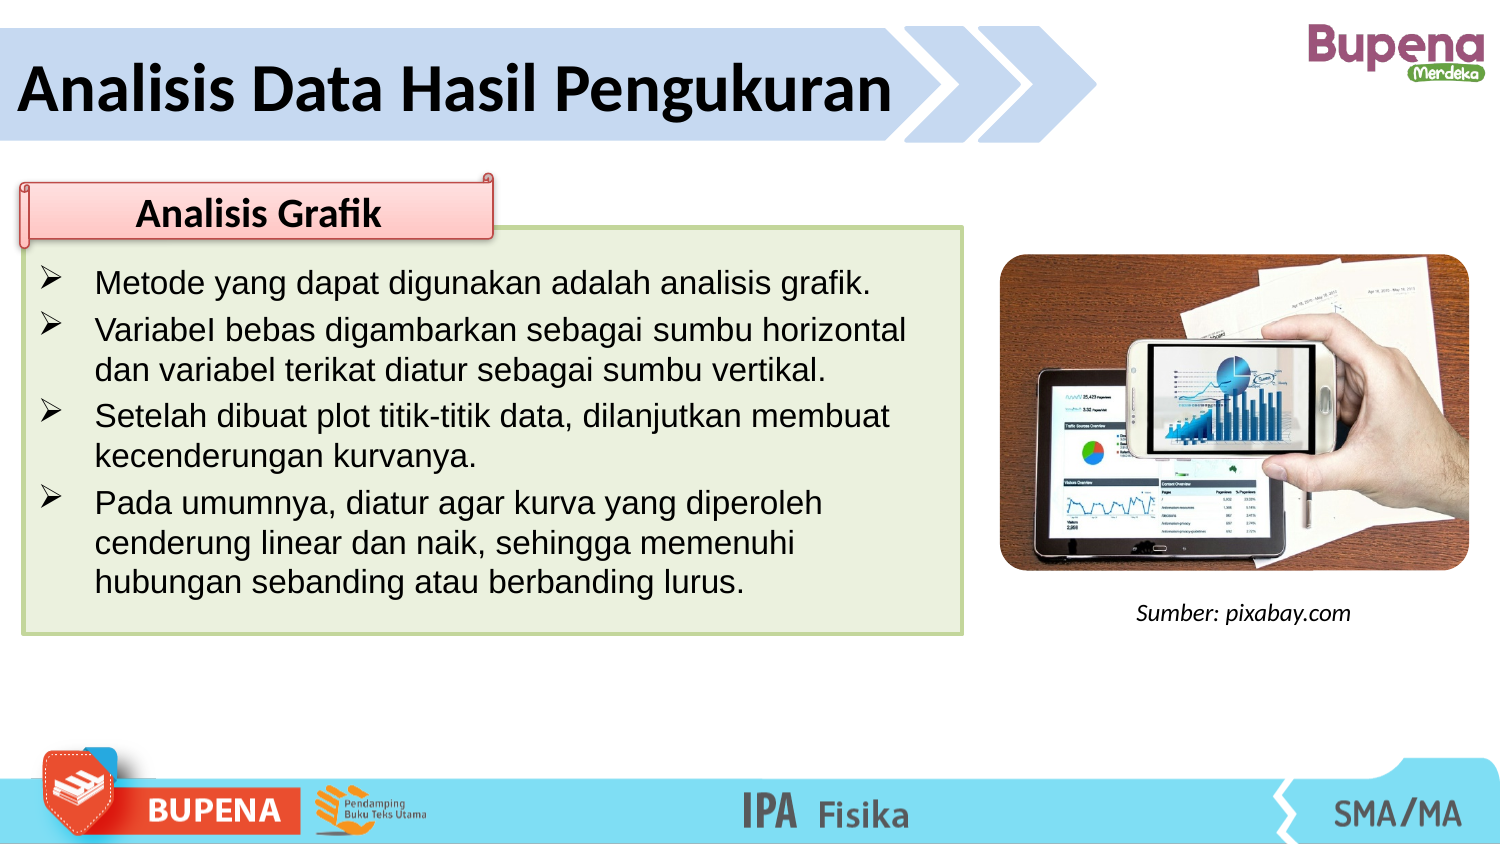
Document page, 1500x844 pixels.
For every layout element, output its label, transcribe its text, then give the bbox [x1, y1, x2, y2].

picture [1300, 21, 1494, 85]
text_box Analisis Grafik [19, 172, 494, 250]
picture [0, 734, 1500, 844]
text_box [999, 253, 1470, 635]
text_box Metode yang dapat digunakan adalah analisis grafik. VariabeI bebas digambarkan sebagai sumbu horizontal dan variabel terikat diatur sebagai sumbu vertikal. Setelah dibuat plot titik-titik data, dilanjutkan membuat kecenderungan kurvanya. Pada umumnya, diatur agar kurva yang diperoleh cenderung linear dan naik, sehingga memenuhi hubungan sebanding atau berbanding lurus. [21, 225, 964, 636]
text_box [0, 27, 1288, 141]
